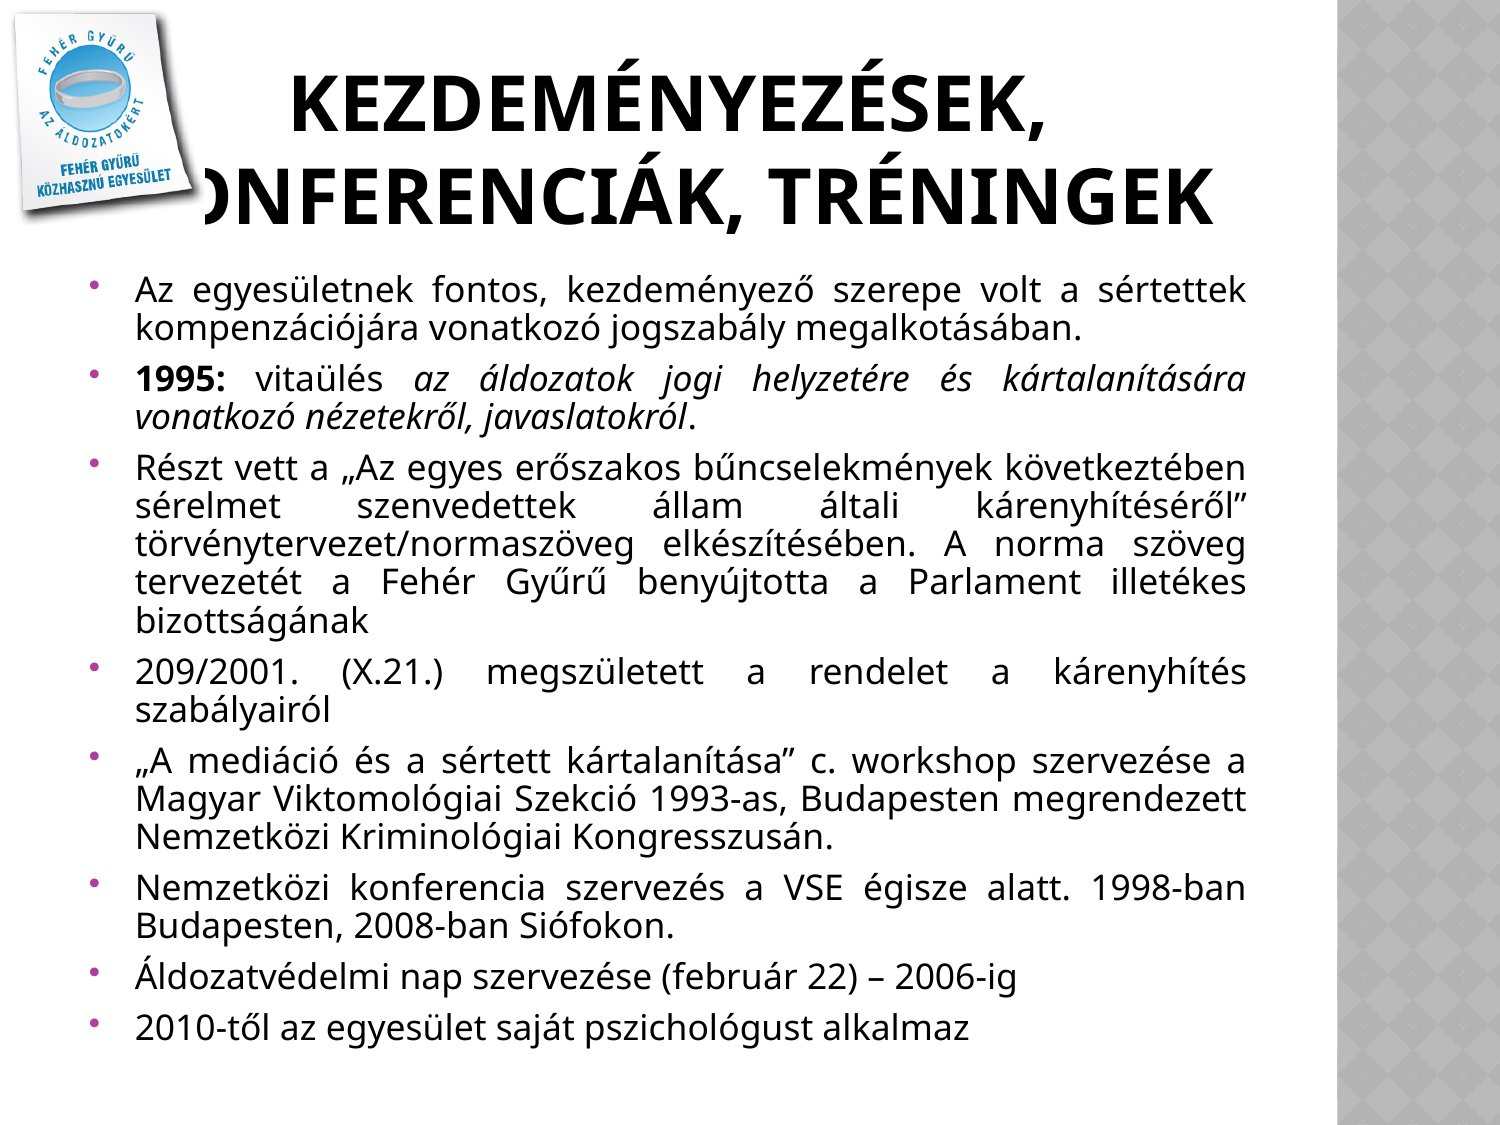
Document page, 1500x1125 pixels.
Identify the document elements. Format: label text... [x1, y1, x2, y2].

list Az egyesületnek fontos, kezdeményező szerepe volt a sértettek kompenzációjára vonatkozó jogszabály megalkotásában. 1995: vitaülés az áldozatok jogi helyzetére és kártalanítására vonatkozó nézetekről, javaslatokról. Részt vett a „Az egyes erőszakos bűncselekmények következtében sérelmet szenvedettek állam általi kárenyhítéséről” törvénytervezet/normaszöveg elkészítésében. A norma szöveg tervezetét a Fehér Gyűrű benyújtotta a Parlament illetékes bizottságának 209/2001. (X.21.) megszületett a rendelet a kárenyhítés szabályairól „A mediáció és a sértett kártalanítása” c. workshop szervezése a Magyar Viktomológiai Szekció 1993-as, Budapesten megrendezett Nemzetközi Kriminológiai Kongresszusán. Nemzetközi konferencia szervezés a VSE égisze alatt. 1998-ban Budapesten, 2008-ban Siófokon. Áldozatvédelmi nap szervezése (február 22) – 2006-ig 2010-től az egyesület saját pszichológust alkalmaz [74, 263, 1263, 1060]
picture [0, 0, 205, 225]
title Kezdeményezések, konferenciák, tréningek [75, 52, 1263, 240]
